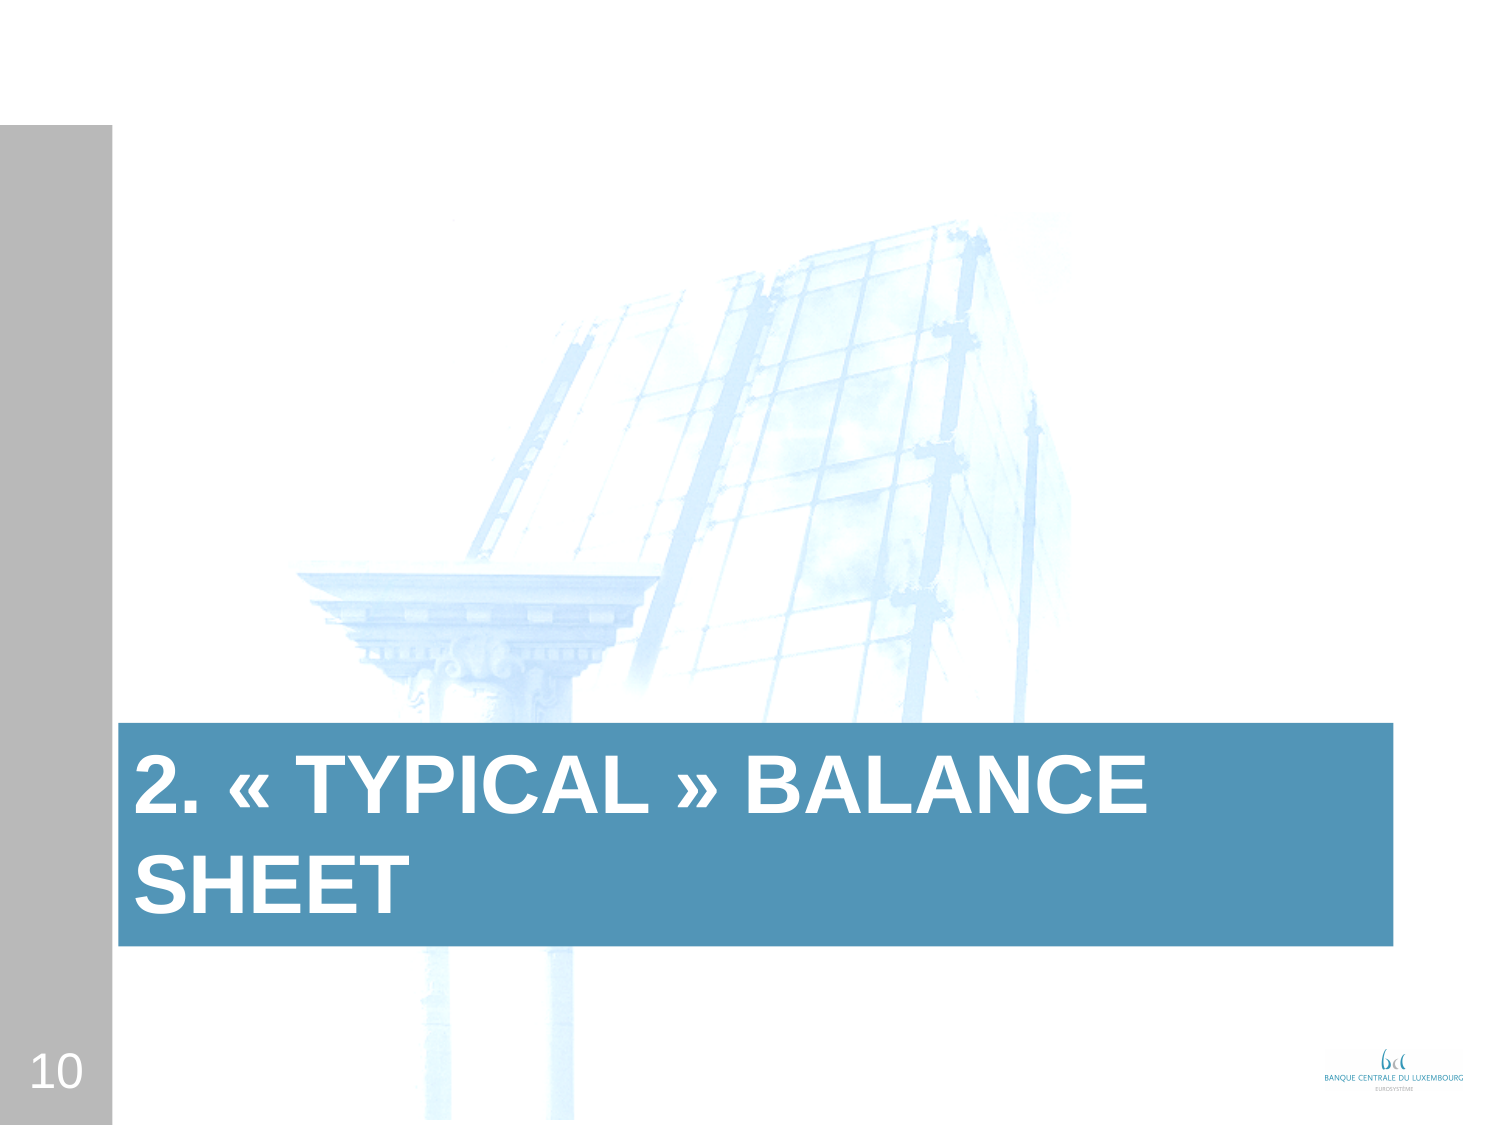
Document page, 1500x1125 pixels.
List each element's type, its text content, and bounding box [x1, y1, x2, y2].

title 2. « typical » balance sheet [118, 722, 1394, 947]
slide_number 10 [0, 1012, 113, 1125]
picture [287, 212, 1500, 1120]
